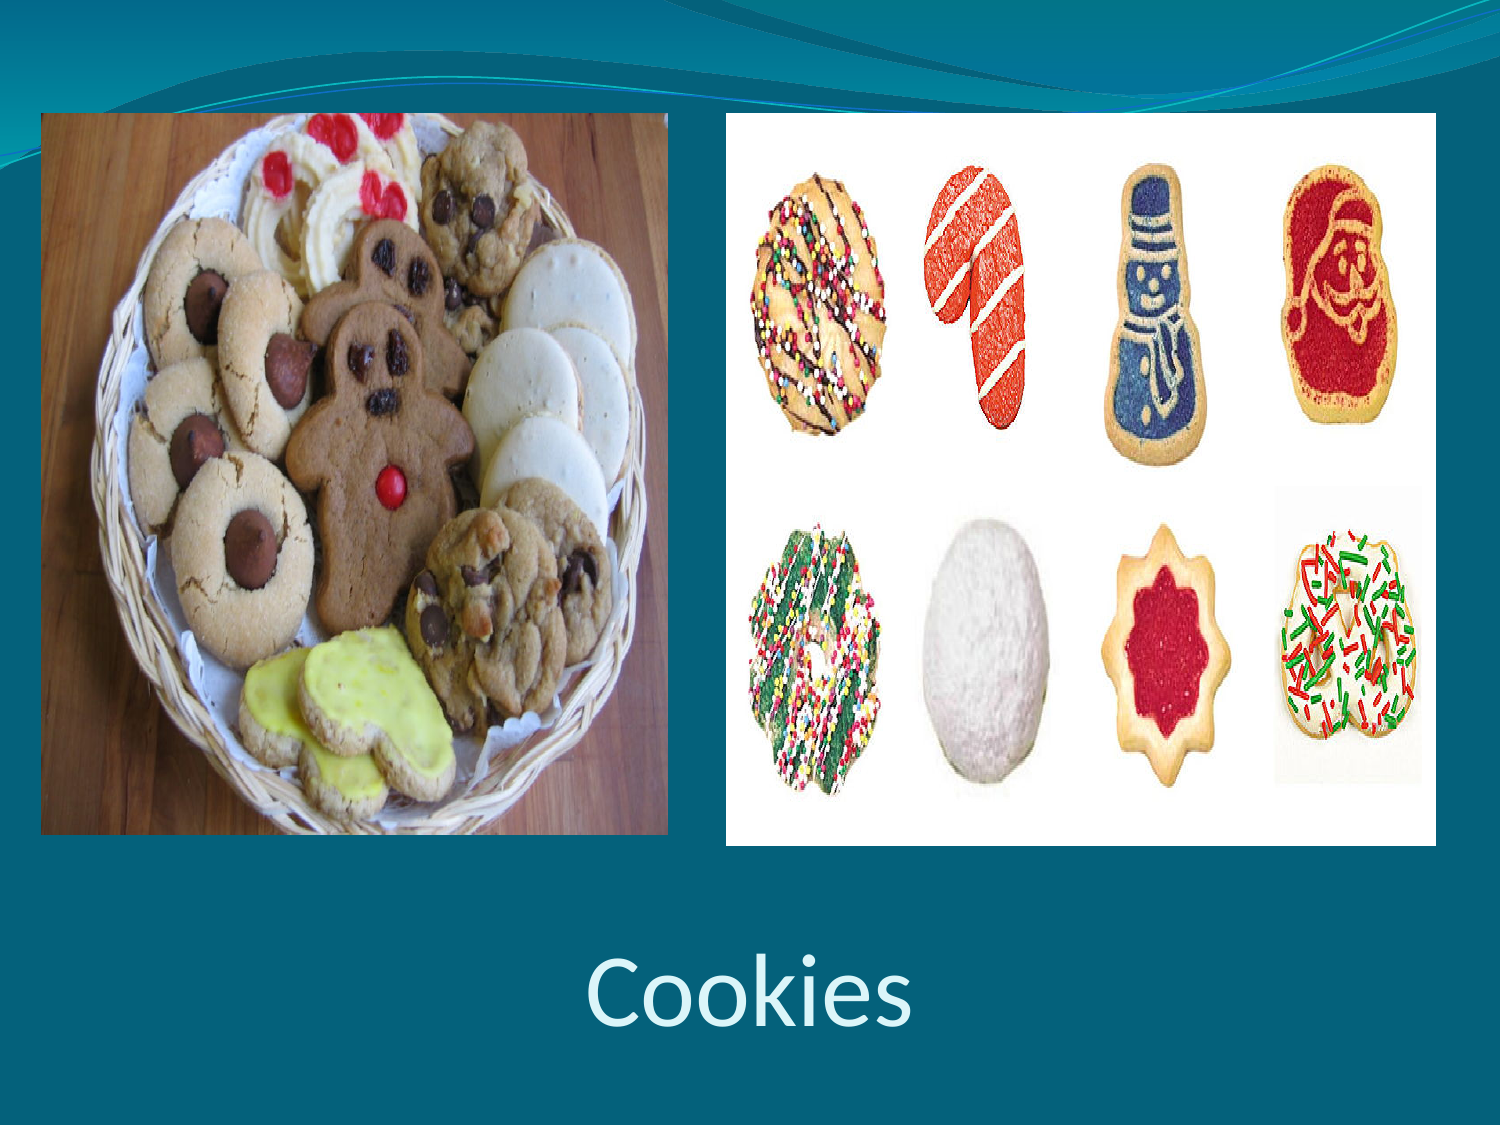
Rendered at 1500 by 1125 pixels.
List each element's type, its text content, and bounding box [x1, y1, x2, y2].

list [726, 113, 1436, 847]
picture [41, 113, 667, 834]
title Cookies [75, 893, 1425, 1047]
